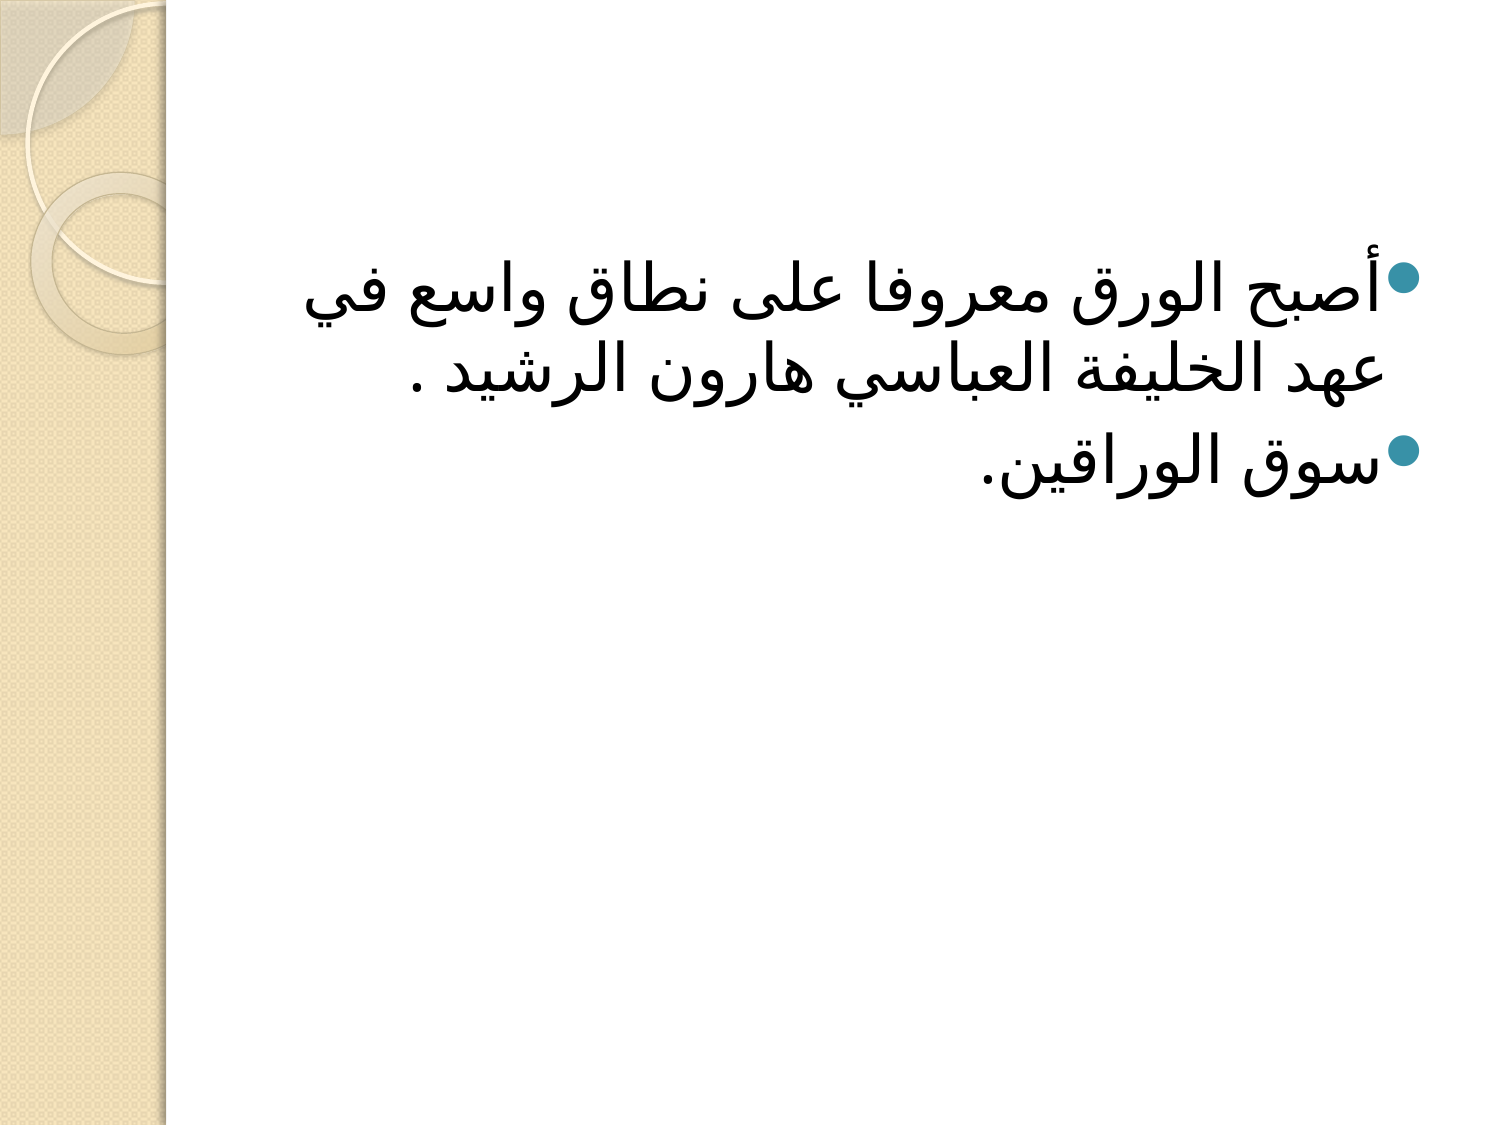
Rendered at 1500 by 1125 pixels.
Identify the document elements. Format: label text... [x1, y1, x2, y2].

list أصبح الورق معروفا على نطاق واسع في عهد الخليفة العباسي هارون الرشيد . سوق الوراقين. [235, 237, 1466, 1025]
